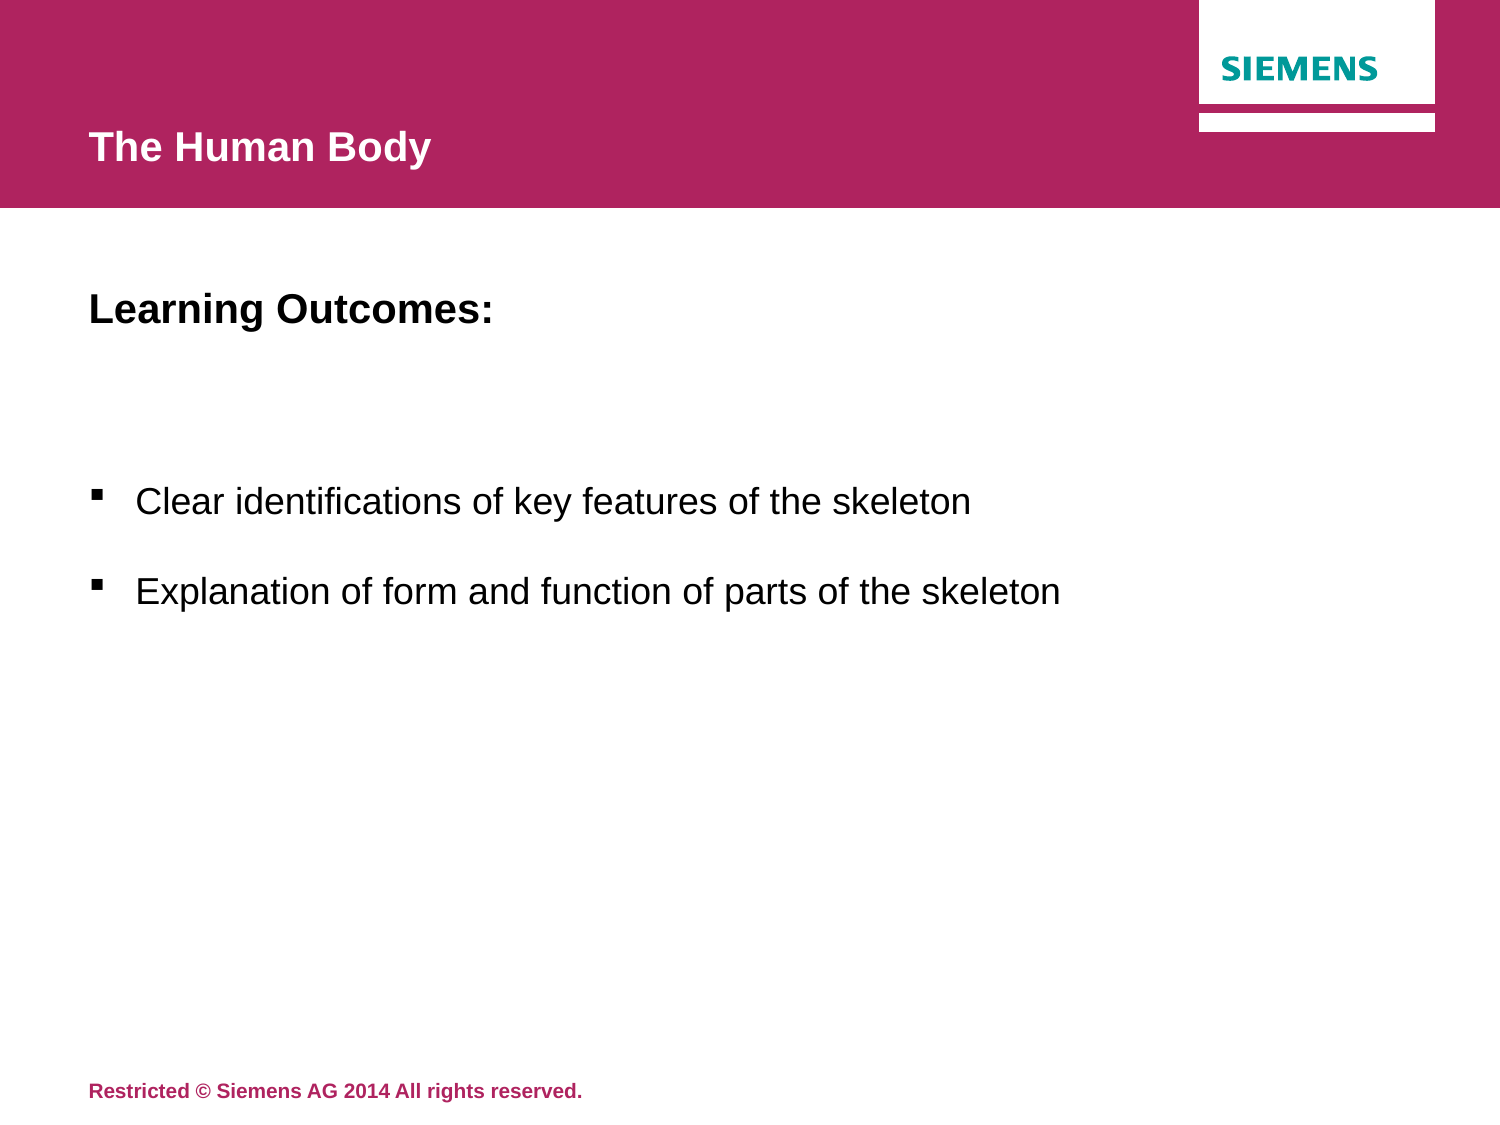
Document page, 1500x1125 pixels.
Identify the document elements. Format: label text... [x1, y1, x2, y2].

title The Human Body [0, 0, 1458, 209]
list Learning Outcomes: Clear identifications of key features of the skeleton Explanation of form and function of parts of the skeleton [88, 231, 1436, 1012]
